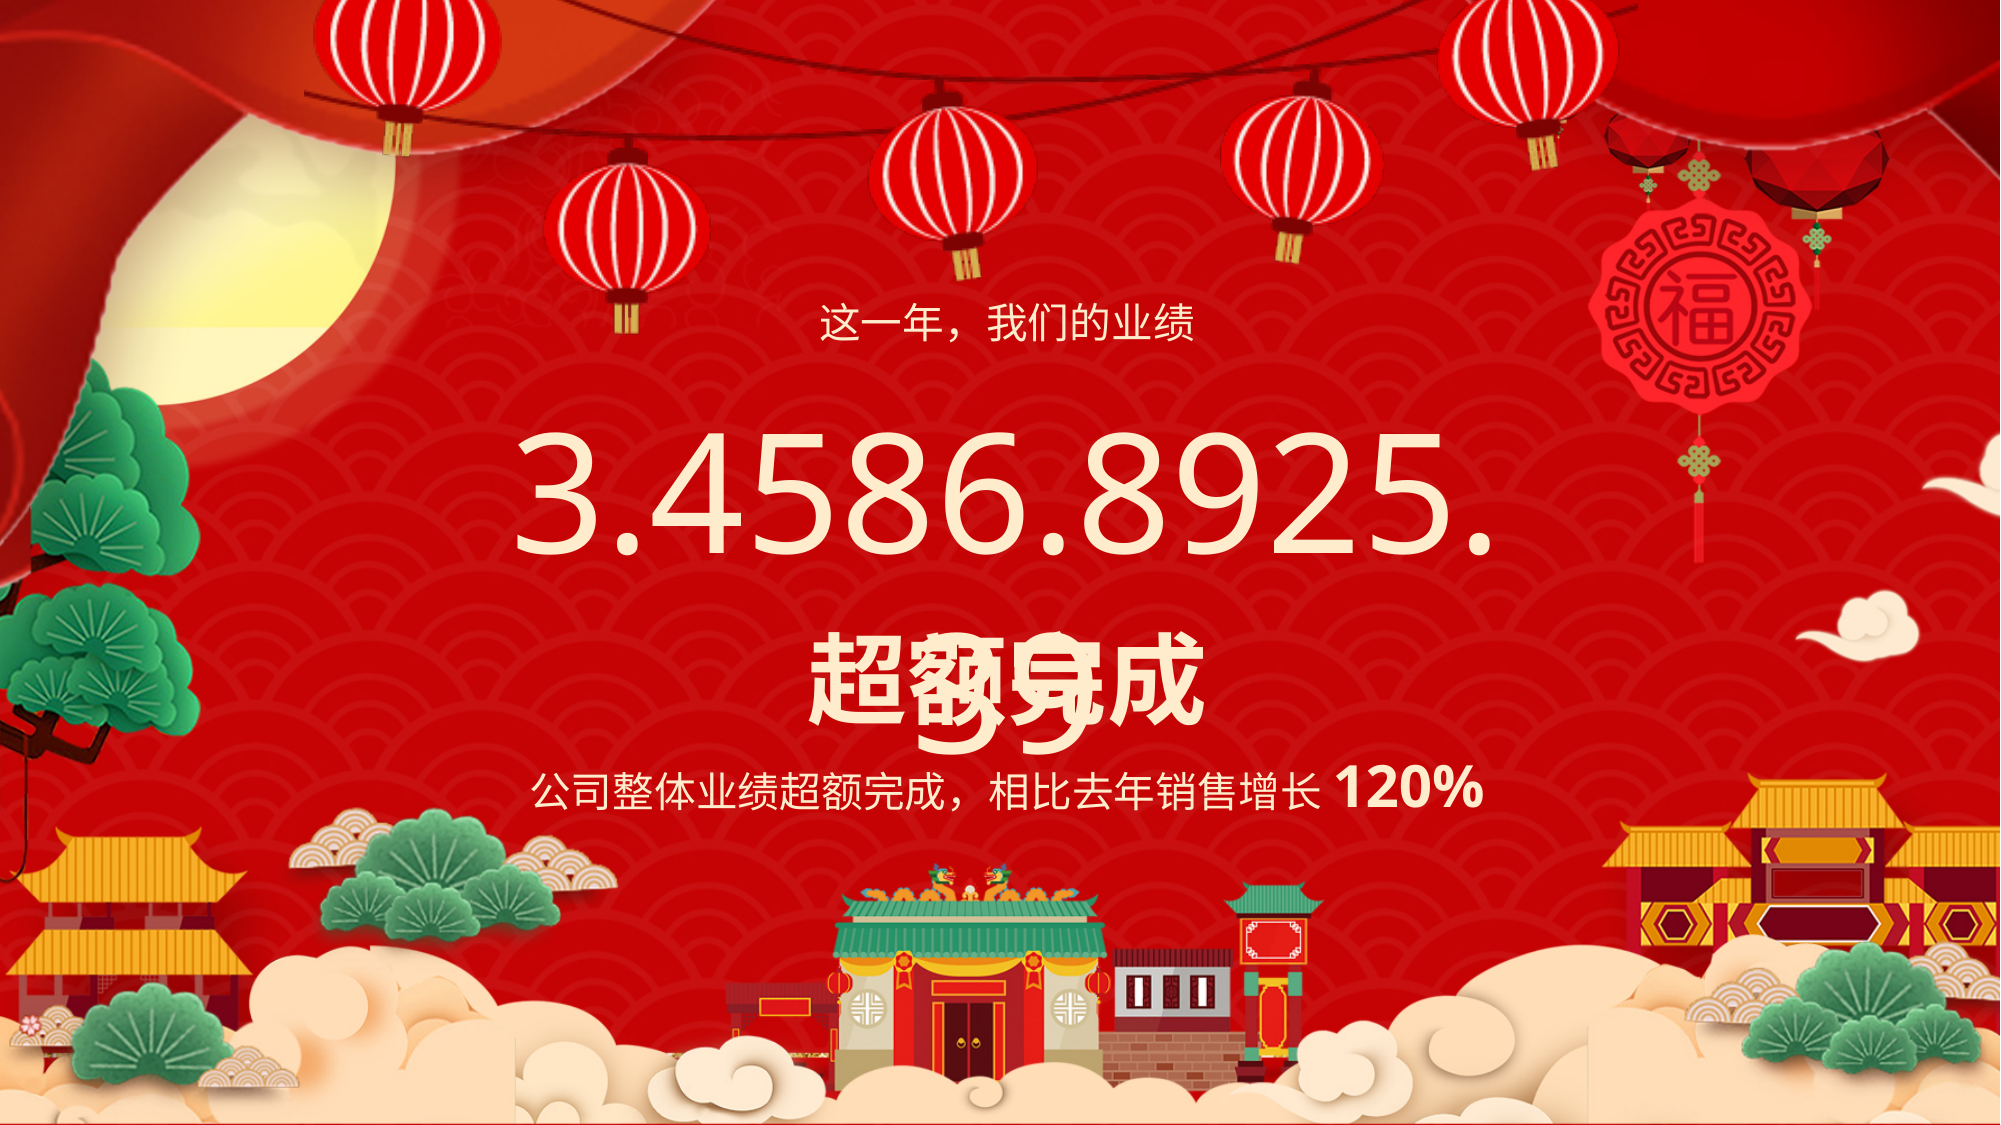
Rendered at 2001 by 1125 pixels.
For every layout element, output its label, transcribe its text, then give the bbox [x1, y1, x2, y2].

picture [0, 0, 2000, 1125]
text_box 公司整体业绩超额完成，相比去年销售增长120% [498, 706, 1516, 826]
text_box 这一年，我们的业绩 [496, 288, 1518, 354]
text_box 超额完成 [458, 549, 1556, 745]
text_box 3.4586.8925.39 [448, 379, 1566, 795]
